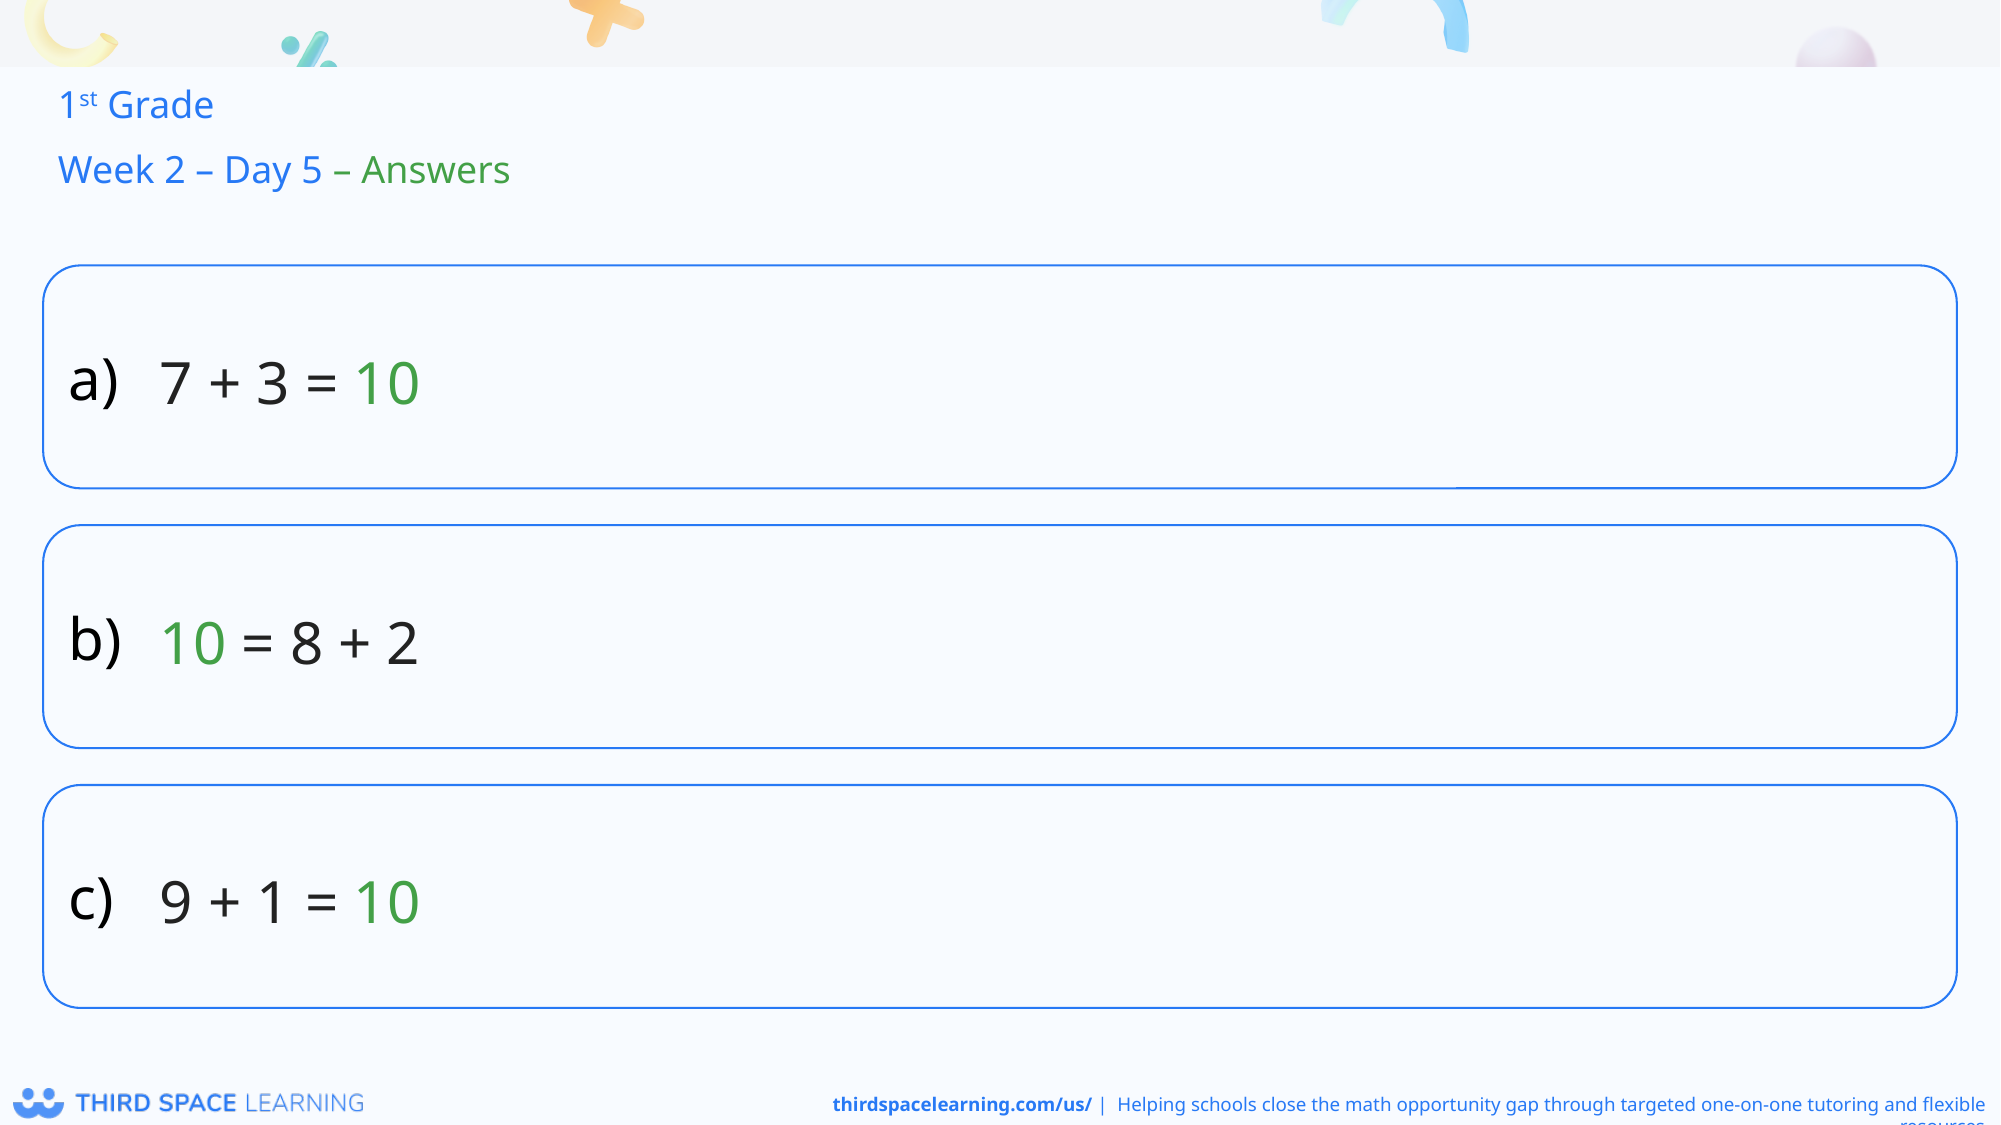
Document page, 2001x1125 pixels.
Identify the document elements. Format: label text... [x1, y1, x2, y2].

list 7 + 3 = 10 [144, 288, 1922, 474]
list 10 = 8 + 2 [144, 548, 1922, 734]
text_box 1st Grade Week 2 – Day 5 – Answers [43, 73, 705, 212]
list 9 + 1 = 10 [144, 807, 1922, 994]
picture [0, 0, 2000, 67]
picture [13, 1088, 365, 1119]
